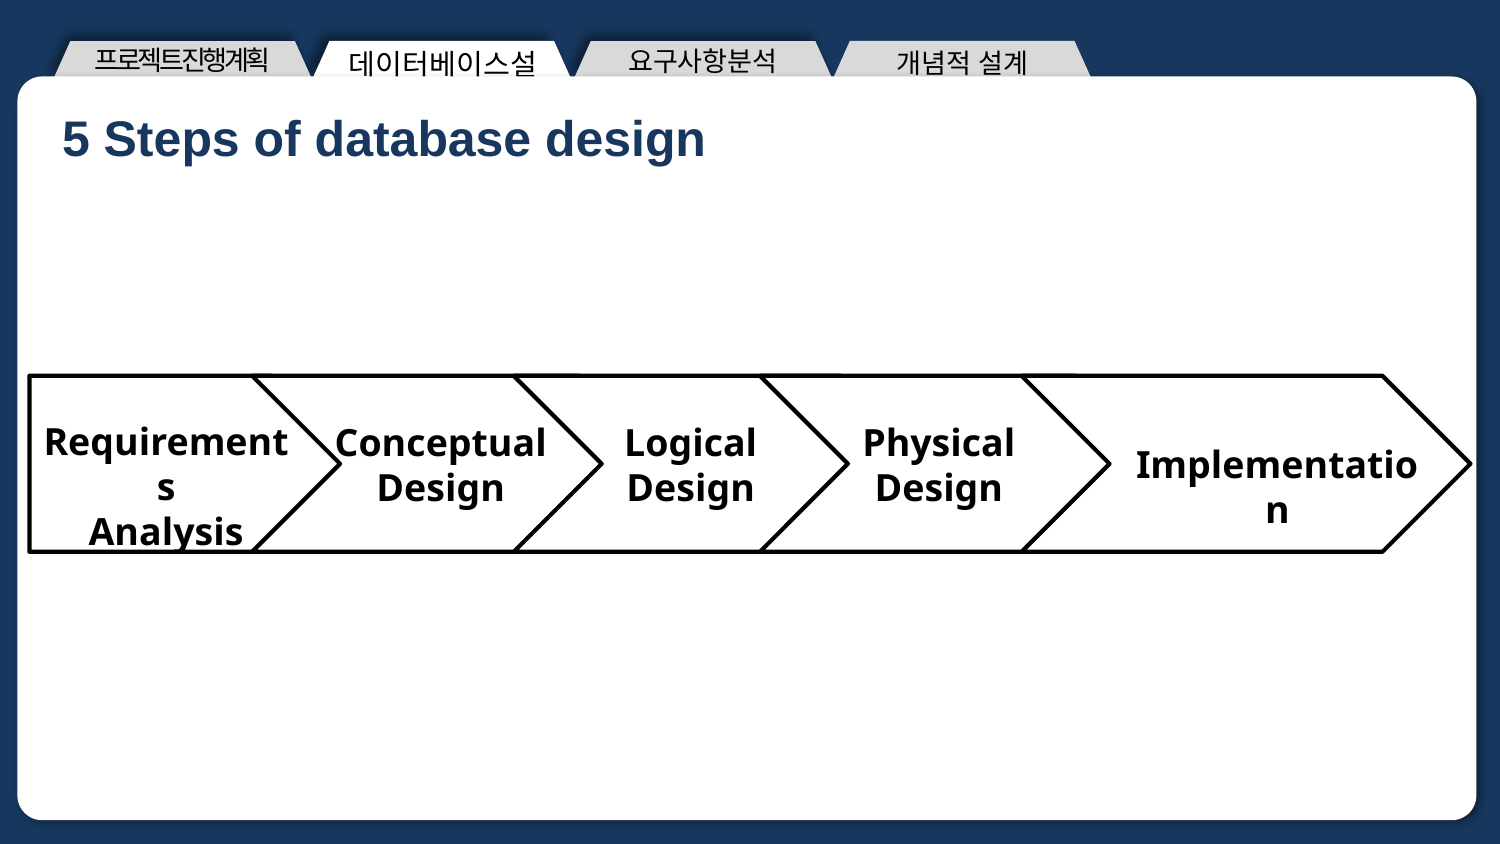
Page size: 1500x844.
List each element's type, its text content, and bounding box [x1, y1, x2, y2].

text_box [561, 26, 837, 73]
text_box Conceptual Design [312, 412, 569, 562]
text_box [569, 436, 584, 492]
text_box Physical Design [832, 412, 1046, 562]
text_box 요구사항분석 [608, 44, 798, 77]
text_box Logical Design [584, 412, 798, 562]
text_box [250, 373, 545, 439]
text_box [832, 40, 1093, 80]
text_box [798, 418, 832, 509]
text_box [308, 488, 312, 554]
text_box [27, 373, 282, 410]
text_box [576, 41, 827, 73]
text_box 프로젝트진행계획 [91, 43, 274, 73]
text_box [511, 373, 792, 450]
text_box 데이터베이스설계 [336, 46, 550, 73]
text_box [1021, 375, 1471, 553]
text_box [41, 26, 297, 74]
text_box [315, 40, 569, 73]
text_box [308, 436, 312, 491]
text_box [569, 478, 584, 554]
text_box [15, 74, 1479, 823]
text_box [757, 373, 1021, 451]
text_box [798, 476, 832, 554]
text_box [297, 26, 561, 73]
text_box 5 Steps of database design [47, 99, 1436, 174]
text_box [55, 41, 310, 73]
text_box Requirements Analysis [24, 410, 308, 561]
